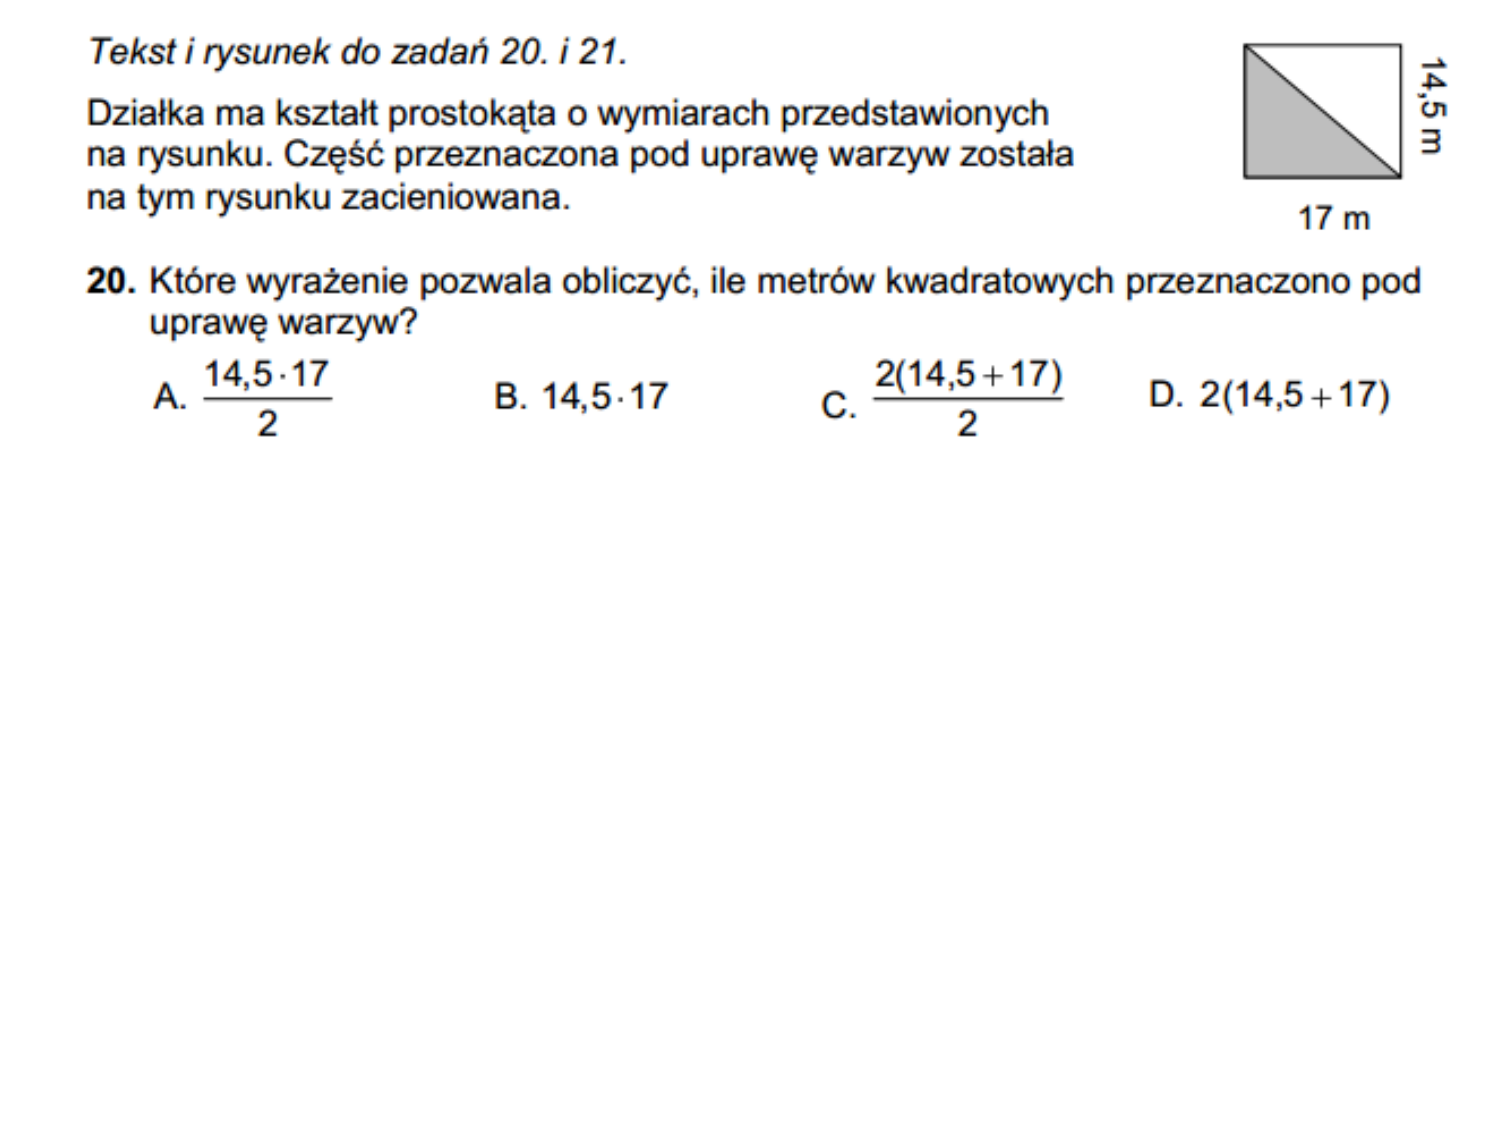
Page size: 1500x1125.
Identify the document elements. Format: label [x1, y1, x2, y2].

picture [65, 18, 1459, 457]
